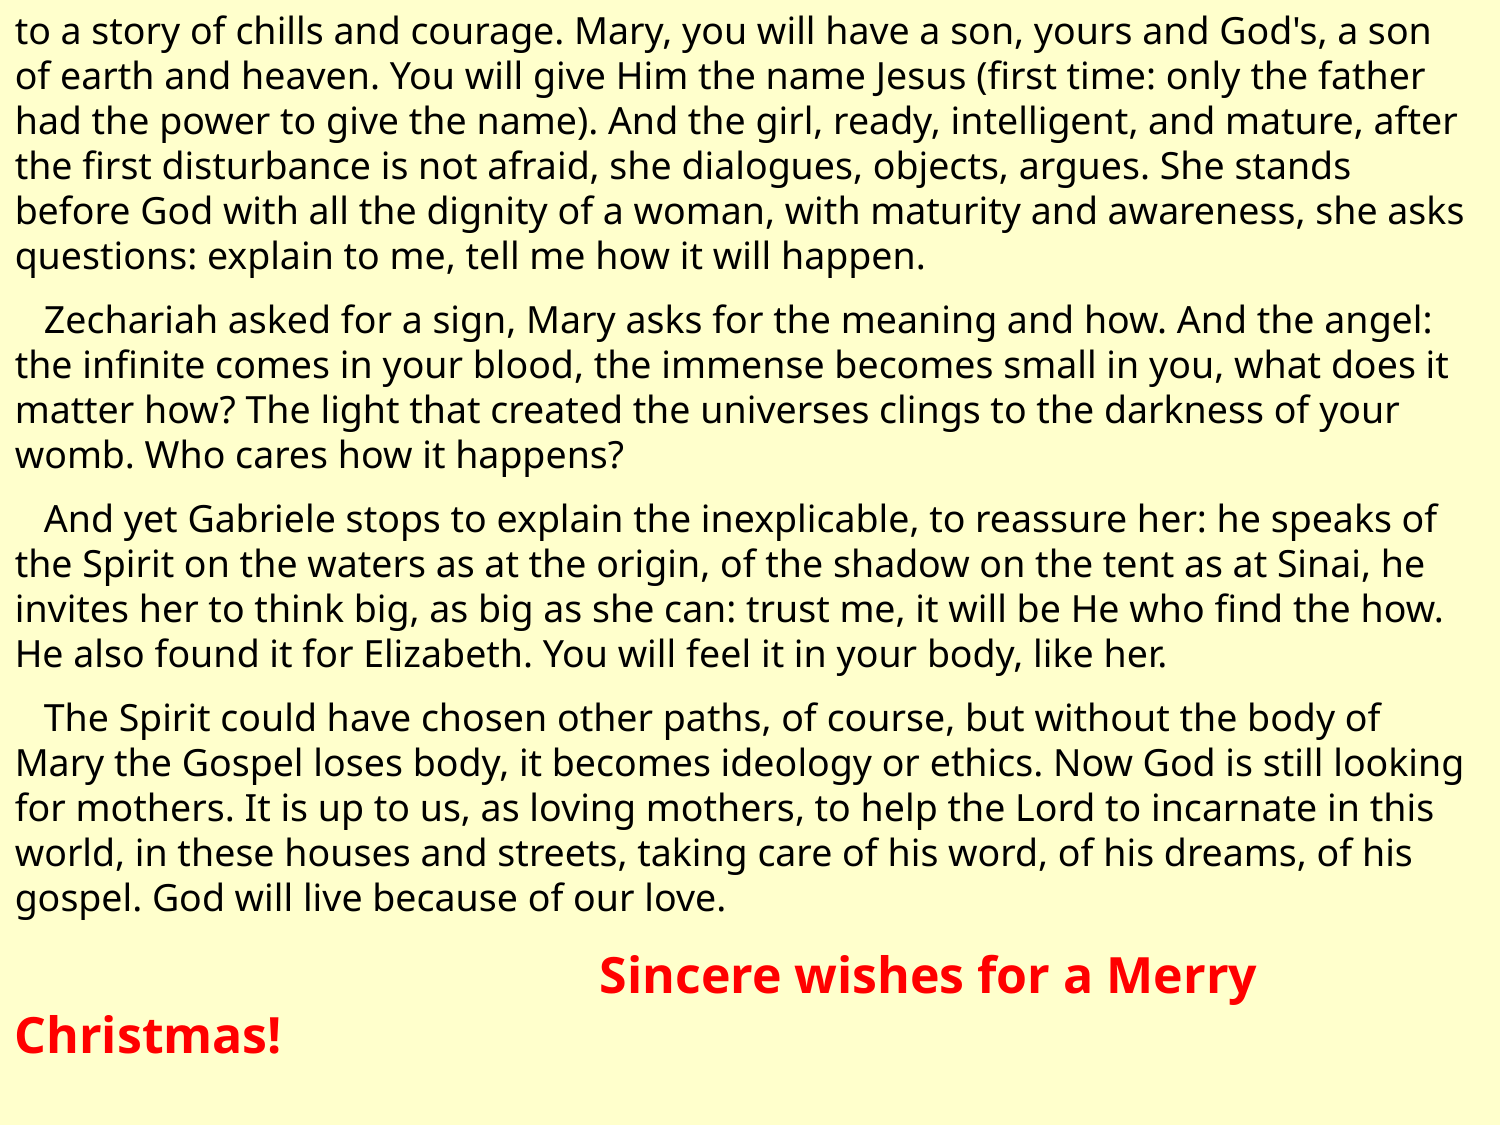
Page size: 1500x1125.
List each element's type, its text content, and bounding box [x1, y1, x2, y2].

text_box to a story of chills and courage. Mary, you will have a son, yours and God's, a son of earth and heaven. You will give Him the name Jesus (first time: only the father had the power to give the name). And the girl, ready, intelligent, and mature, after the first disturbance is not afraid, she dialogues, objects, argues. She stands before God with all the dignity of a woman, with maturity and awareness, she asks questions: explain to me, tell me how it will happen. Zechariah asked for a sign, Mary asks for the meaning and how. And the angel: the infinite comes in your blood, the immense becomes small in you, what does it matter how? The light that created the universes clings to the darkness of your womb. Who cares how it happens? And yet Gabriele stops to explain the inexplicable, to reassure her: he speaks of the Spirit on the waters as at the origin, of the shadow on the tent as at Sinai, he invites her to think big, as big as she can: trust me, it will be He who find the how. He also found it for Elizabeth. You will feel it in your body, like her. The Spirit could have chosen other paths, of course, but without the body of Mary the Gospel loses body, it becomes ideology or ethics. Now God is still looking for mothers. It is up to us, as loving mothers, to help the Lord to incarnate in this world, in these houses and streets, taking care of his word, of his dreams, of his gospel. God will live because of our love. Sincere wishes for a Merry Christmas! [0, 0, 1483, 1072]
